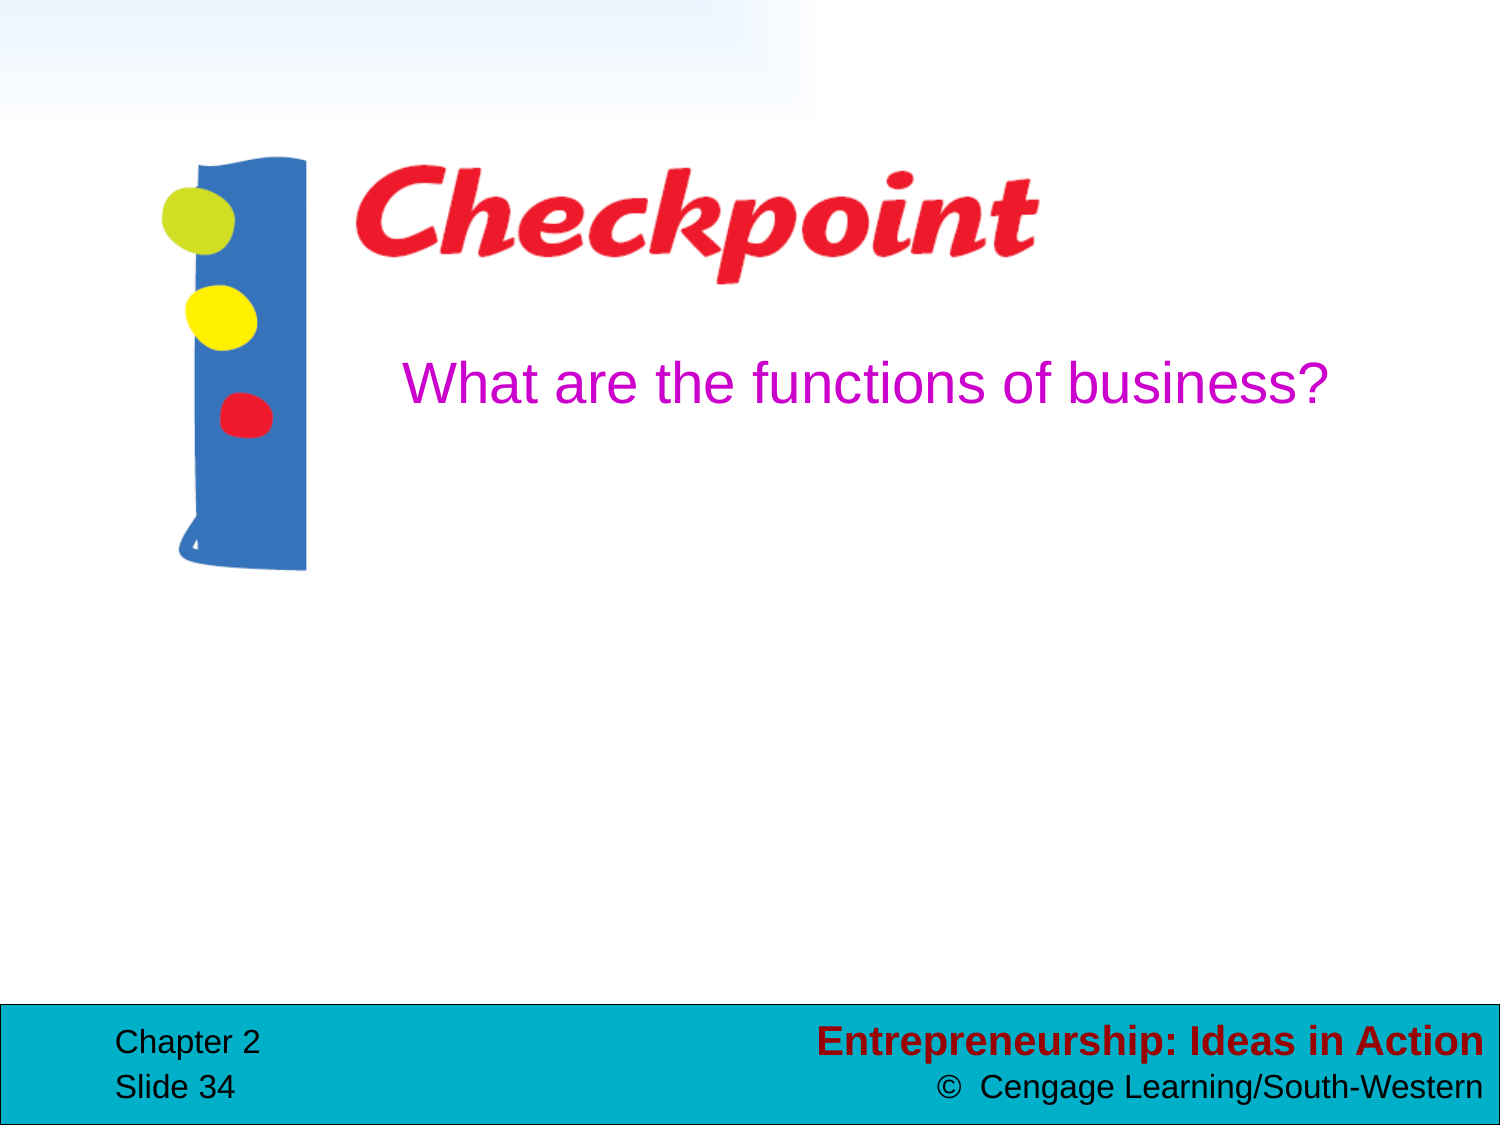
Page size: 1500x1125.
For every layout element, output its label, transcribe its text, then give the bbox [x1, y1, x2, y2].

slide_number Slide 34 [99, 1037, 413, 1113]
footer Chapter 2 [99, 1012, 413, 1037]
text_box What are the functions of business? [387, 337, 1350, 423]
picture [324, 149, 1063, 296]
picture [149, 137, 307, 588]
